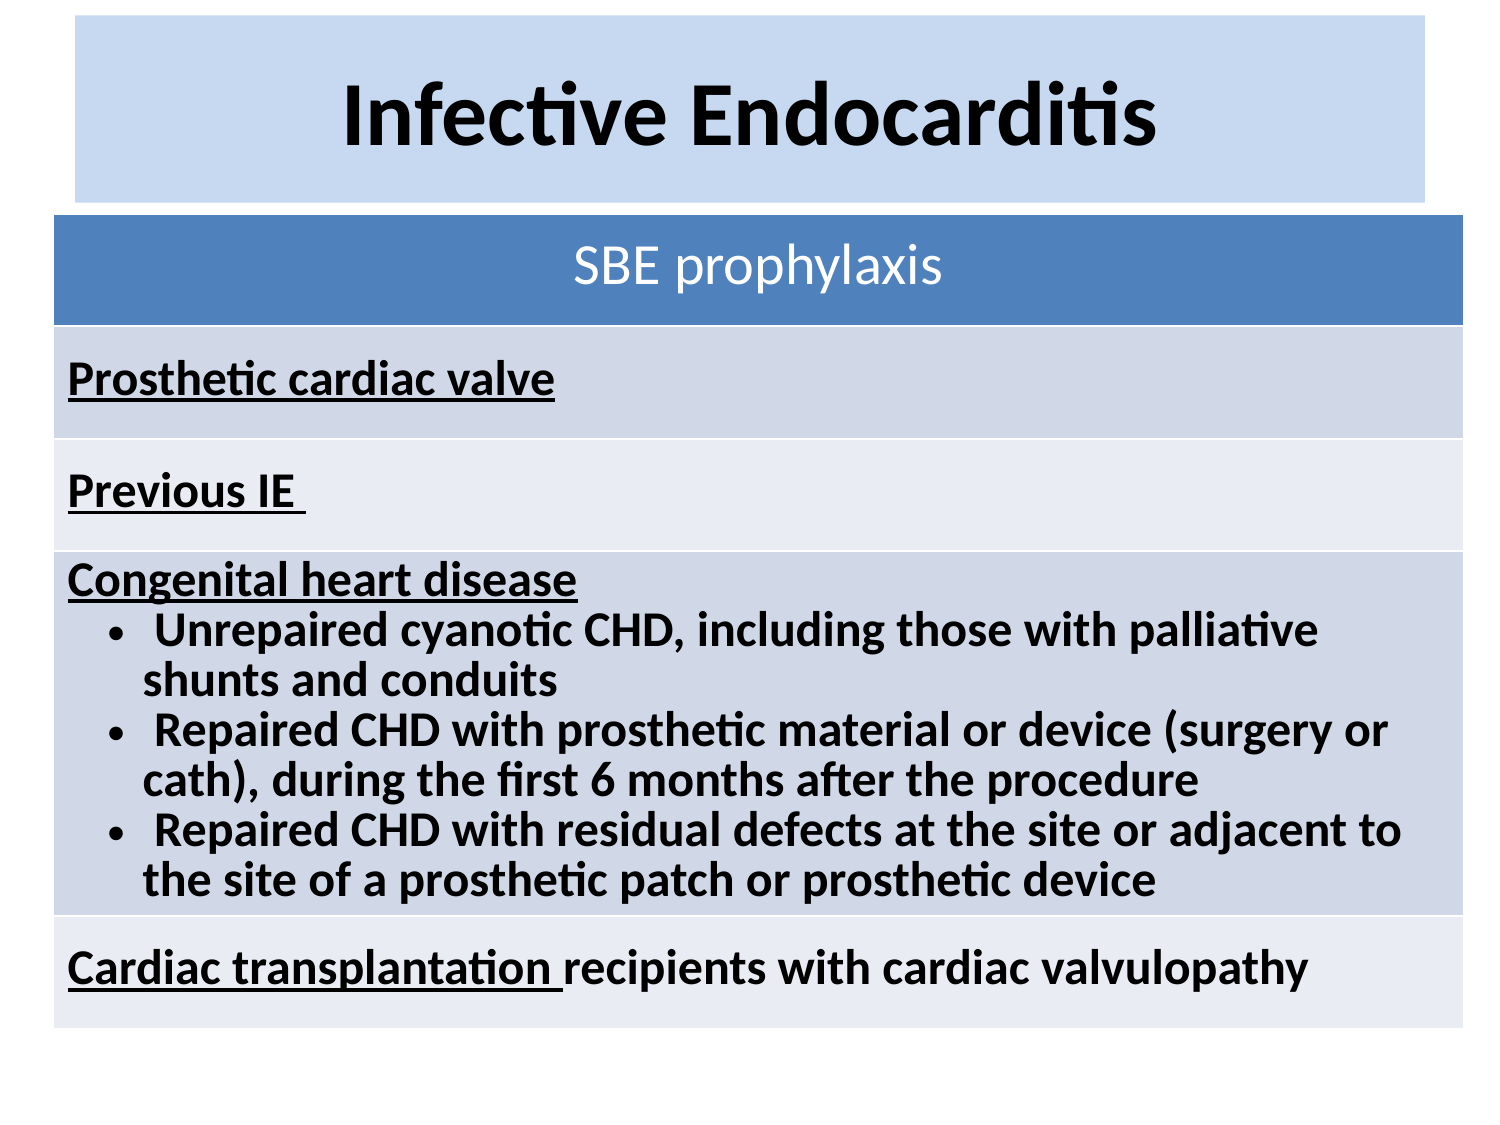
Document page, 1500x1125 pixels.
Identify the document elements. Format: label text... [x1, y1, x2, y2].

table_cell Prosthetic cardiac valve [54, 327, 1463, 438]
title Infective Endocarditis [75, 15, 1425, 203]
table_cell Cardiac transplantation recipients with cardiac valvulopathy [54, 917, 1463, 1028]
table_cell Congenital heart disease Unrepaired cyanotic CHD, including those with palliative shunts and conduits Repaired CHD with prosthetic material or device (surgery or cath), during the first 6 months after the procedure Repaired CHD with residual defects at the site or adjacent to the site of a prosthetic patch or prosthetic device [54, 552, 1463, 915]
table_header SBE prophylaxis [54, 215, 1463, 325]
table_cell Previous IE [54, 440, 1463, 550]
